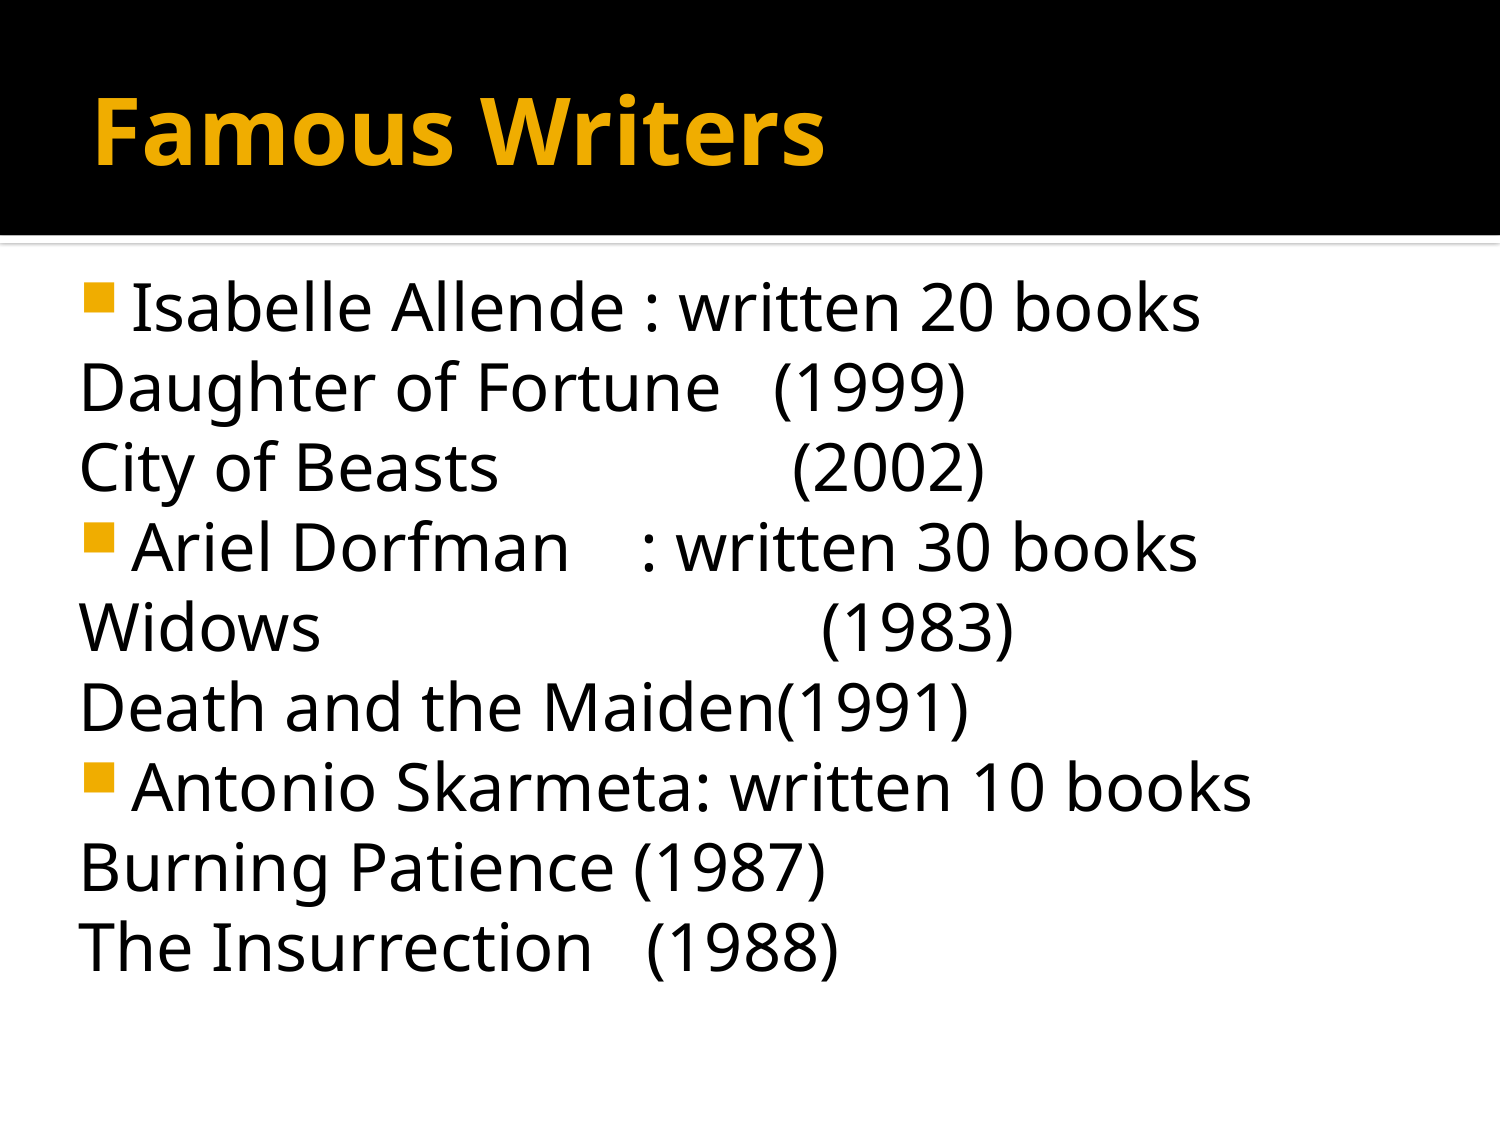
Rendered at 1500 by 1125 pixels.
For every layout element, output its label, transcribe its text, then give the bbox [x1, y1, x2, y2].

title Famous Writers [75, 25, 1425, 231]
list Isabelle Allende : written 20 books Daughter of Fortune (1999) City of Beasts (2002) Ariel Dorfman : written 30 books Widows (1983) Death and the Maiden(1991) Antonio Skarmeta: written 10 books Burning Patience (1987) The Insurrection (1988) [50, 249, 1400, 1088]
